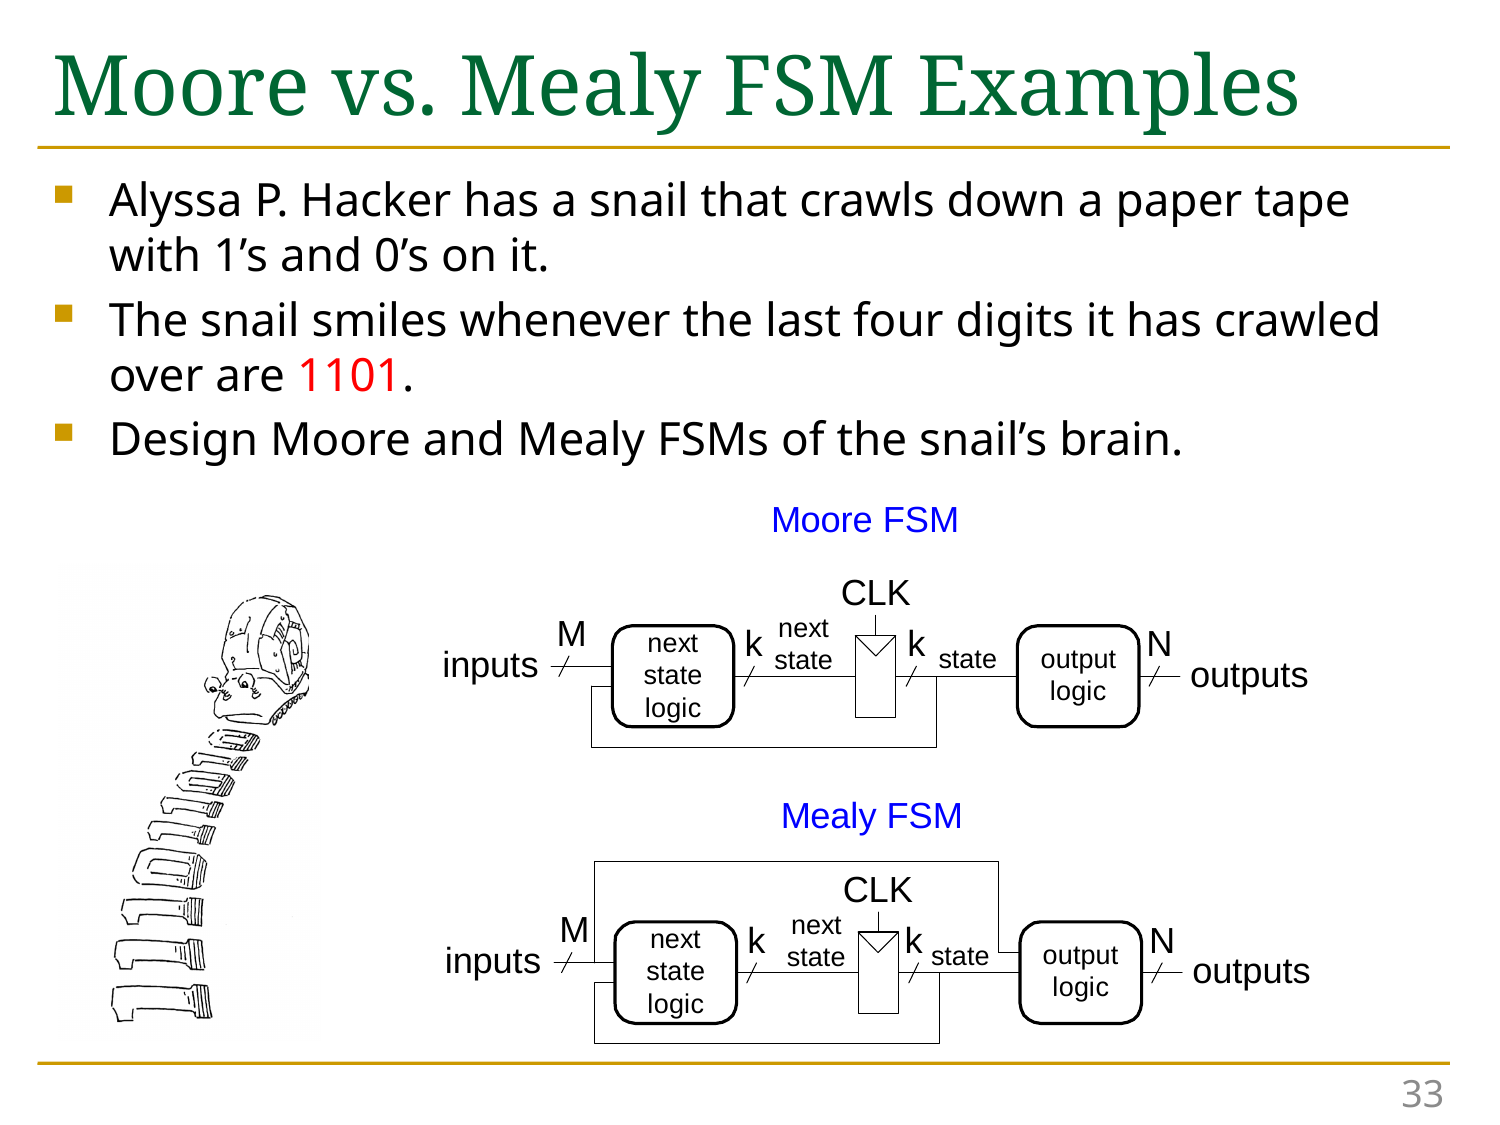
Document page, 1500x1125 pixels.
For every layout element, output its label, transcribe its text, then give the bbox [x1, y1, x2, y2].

slide_number 33 [1121, 1066, 1460, 1125]
title Moore vs. Mealy FSM Examples [37, 24, 1450, 163]
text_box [412, 475, 1338, 1049]
list Alyssa P. Hacker has a snail that crawls down a paper tape with 1’s and 0’s on it. The snail smiles whenever the last four digits it has crawled over are 1101. Design Moore and Mealy FSMs of the snail’s brain. [37, 163, 1450, 1016]
picture [58, 563, 321, 1041]
